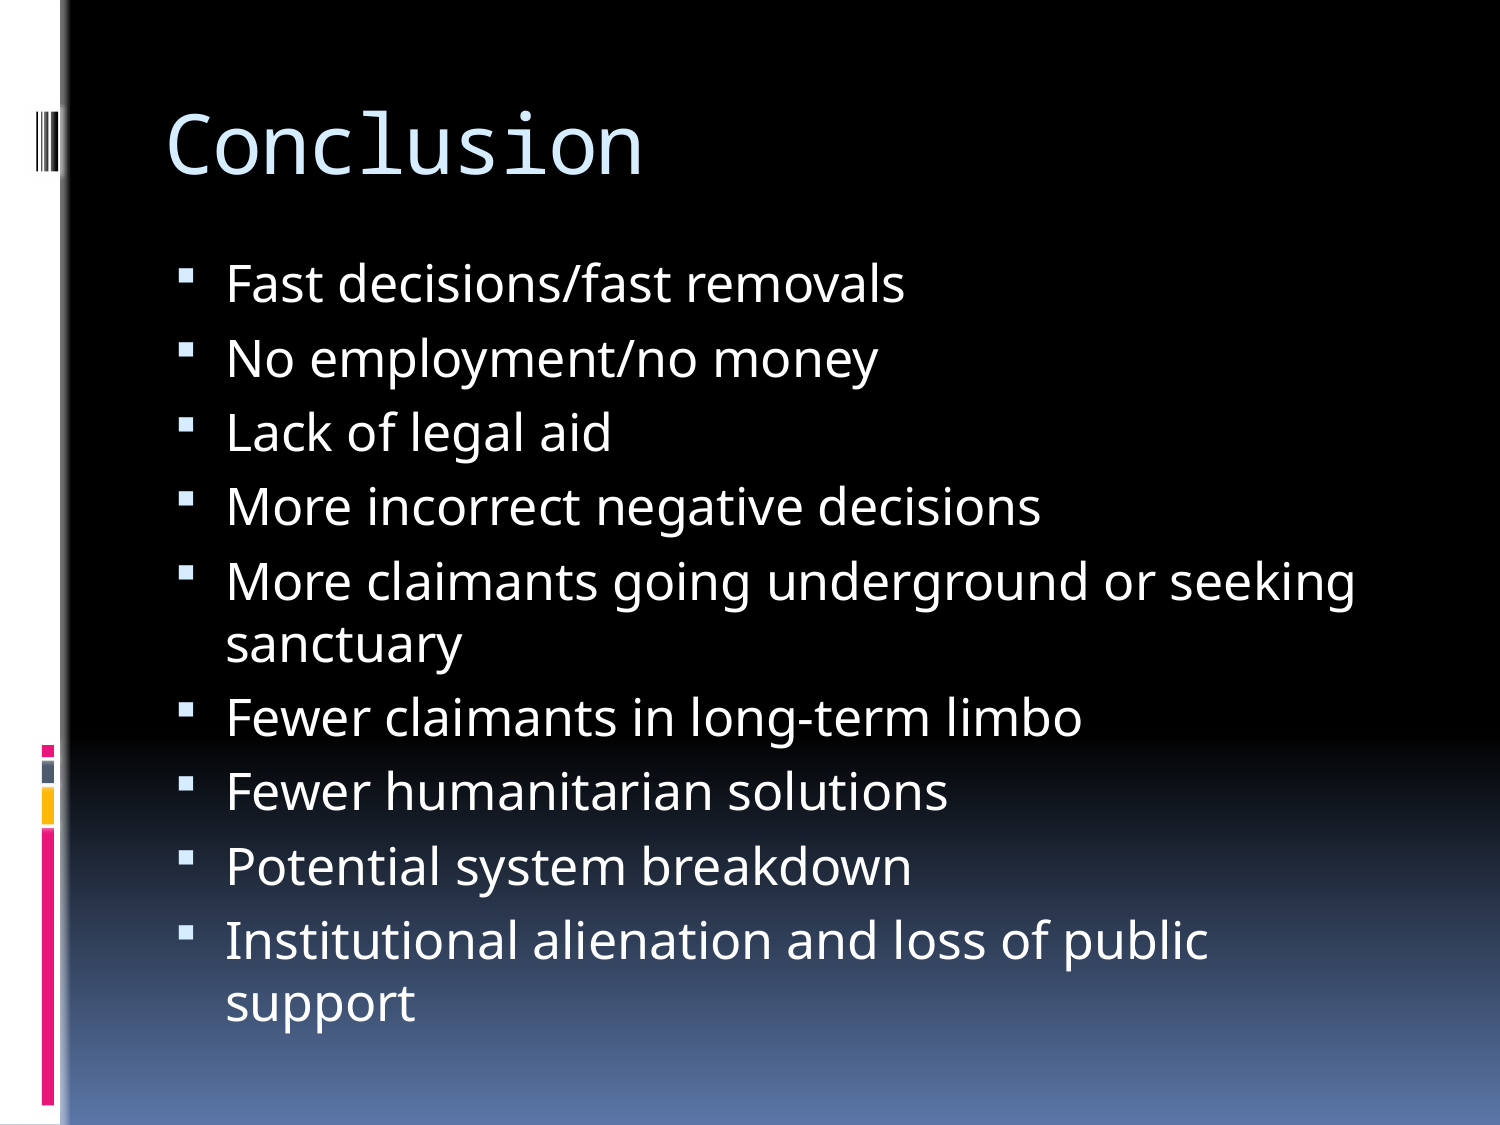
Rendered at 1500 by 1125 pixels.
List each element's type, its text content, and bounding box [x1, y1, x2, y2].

list Fast decisions/fast removals No employment/no money Lack of legal aid More incorrect negative decisions More claimants going underground or seeking sanctuary Fewer claimants in long-term limbo Fewer humanitarian solutions Potential system breakdown Institutional alienation and loss of public support [150, 243, 1425, 1043]
title Conclusion [150, 83, 1425, 234]
